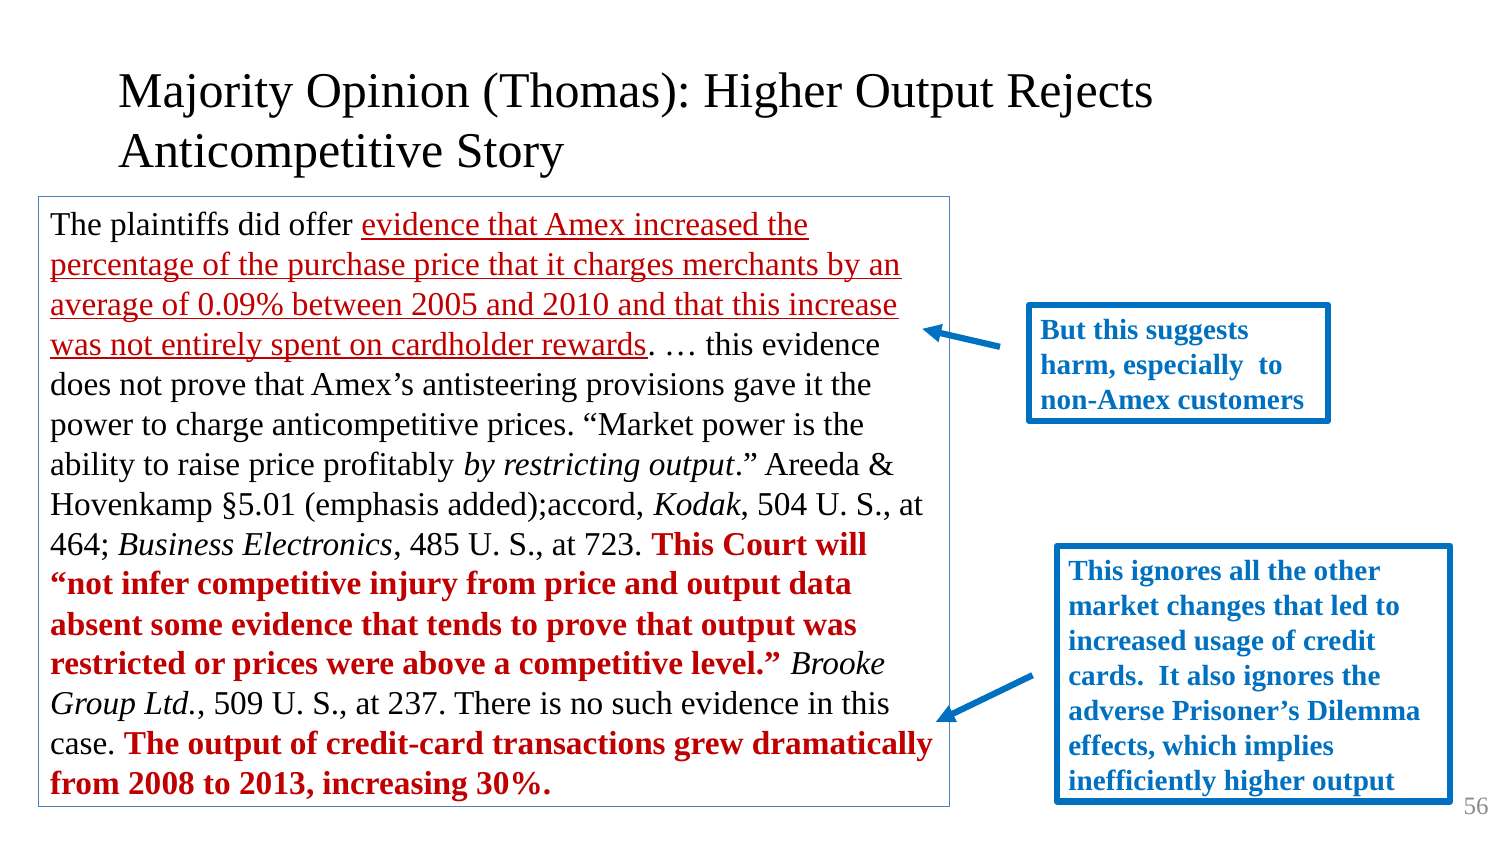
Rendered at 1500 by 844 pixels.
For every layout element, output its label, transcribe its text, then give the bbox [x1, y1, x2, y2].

text_box This ignores all the other market changes that led to increased usage of credit cards. It also ignores the adverse Prisoner’s Dilemma effects, which implies inefficiently higher output [1057, 545, 1450, 802]
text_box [935, 674, 1033, 723]
text_box But this suggests harm, especially to non-Amex customers [1029, 304, 1328, 421]
text_box The plaintiffs did offer evidence that Amex increased the percentage of the purchase price that it charges merchants by an average of 0.09% between 2005 and 2010 and that this increase was not entirely spent on cardholder rewards. … this evidence does not prove that Amex’s antisteering provisions gave it the power to charge anticompetitive prices. “Market power is the ability to raise price profitably by restricting output.” Areeda & Hovenkamp §5.01 (emphasis added);accord, Kodak, 504 U. S., at 464; Business Electronics, 485 U. S., at 723. This Court will “not infer competitive injury from price and output data absent some evidence that tends to prove that output was restricted or prices were above a competitive level.” Brooke Group Ltd., 509 U. S., at 237. There is no such evidence in this case. The output of credit-card transactions grew dramatically from 2008 to 2013, increasing 30%. [38, 196, 950, 807]
slide_number 56 [1162, 782, 1500, 828]
title Majority Opinion (Thomas): Higher Output Rejects Anticompetitive Story [103, 36, 1397, 196]
list [950, 196, 1425, 754]
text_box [922, 328, 1001, 347]
